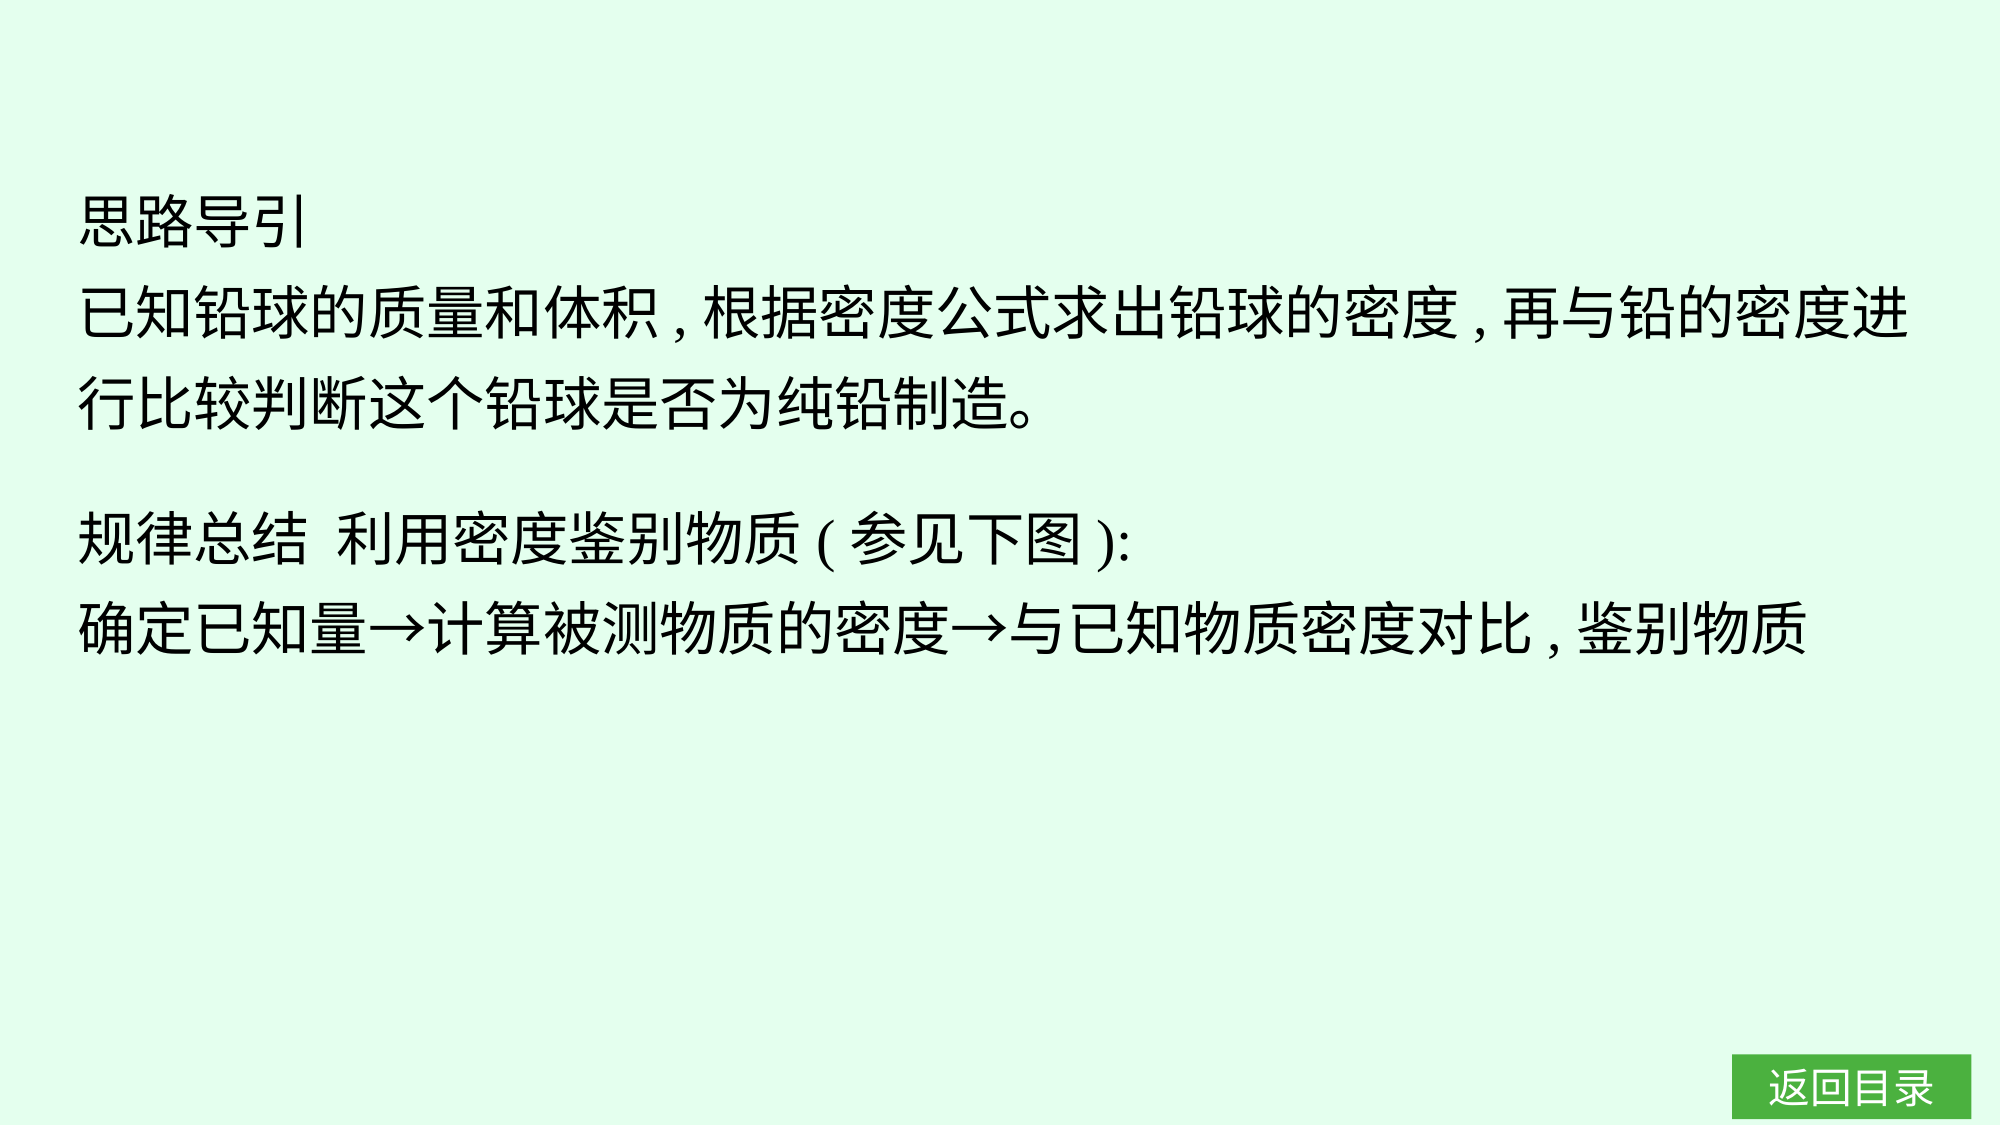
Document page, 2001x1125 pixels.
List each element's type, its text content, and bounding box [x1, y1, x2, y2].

text_box 思路导引 已知铅球的质量和体积,根据密度公式求出铅球的密度,再与铅的密度进行比较判断这个铅球是否为纯铅制造。 [62, 156, 1938, 445]
text_box 规律总结 利用密度鉴别物质(参见下图): 确定已知量→计算被测物质的密度→与已知物质密度对比,鉴别物质 [62, 473, 1938, 670]
